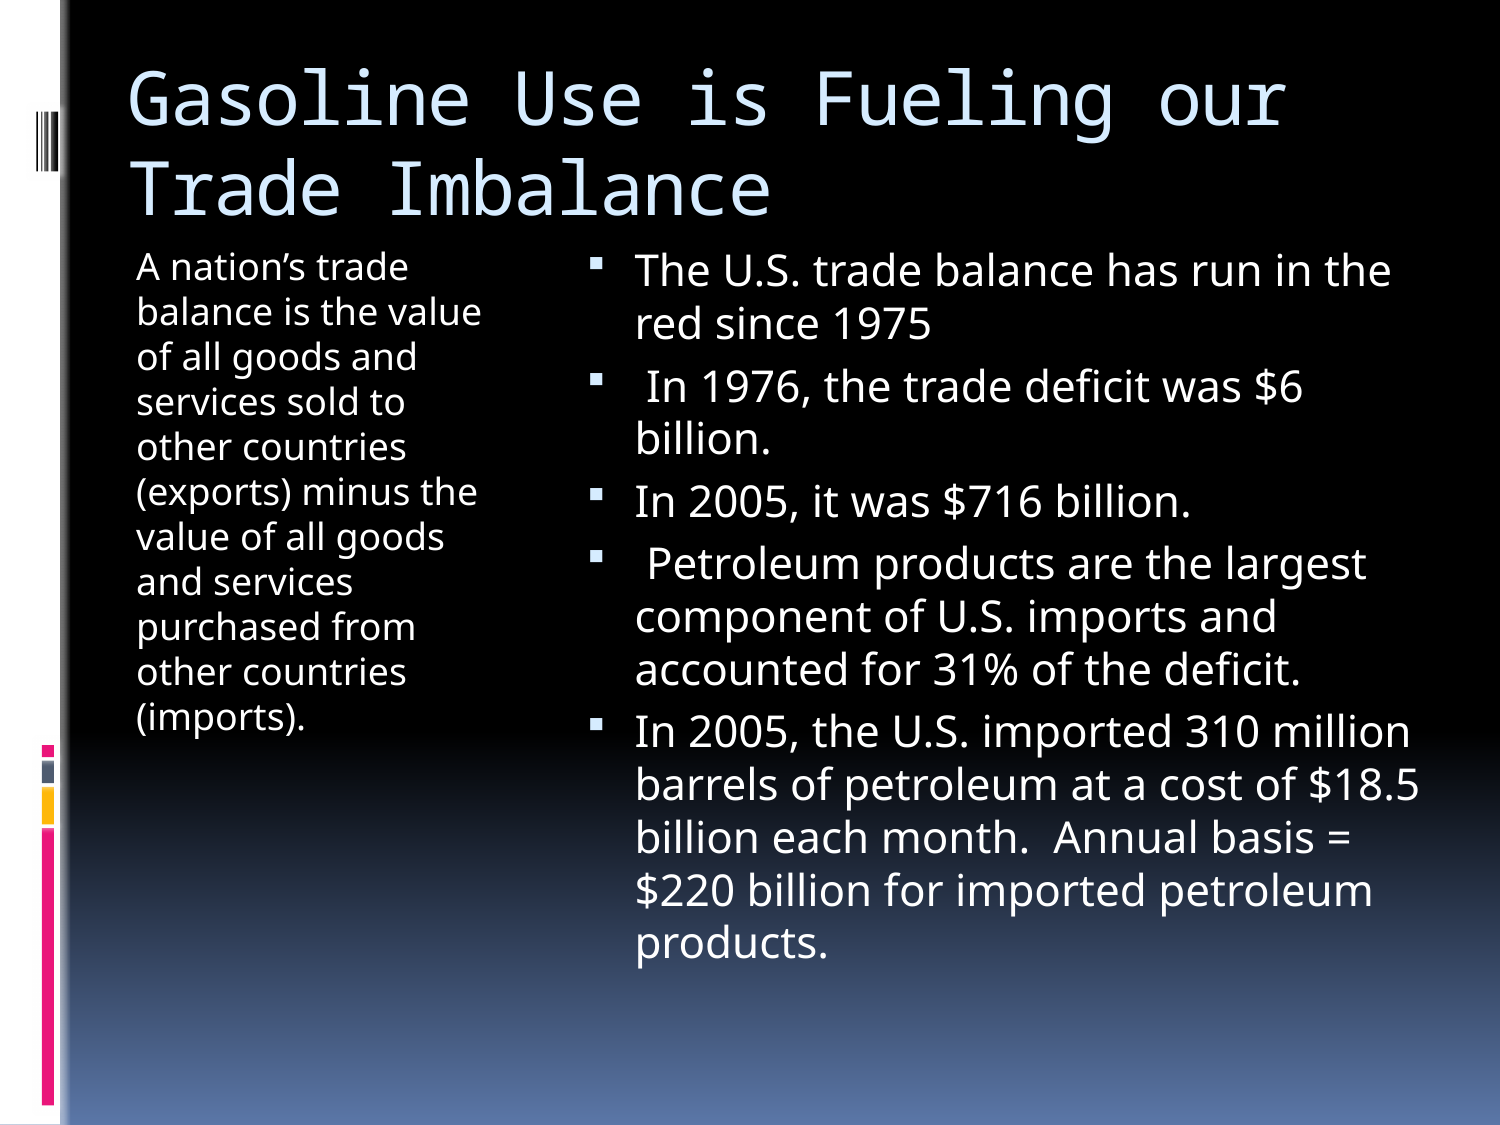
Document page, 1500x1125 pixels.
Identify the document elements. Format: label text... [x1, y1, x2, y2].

title Gasoline Use is Fueling our Trade Imbalance [112, 44, 1463, 236]
list The U.S. trade balance has run in the red since 1975 In 1976, the trade deficit was $6 billion. In 2005, it was $716 billion. Petroleum products are the largest component of U.S. imports and accounted for 31% of the deficit. In 2005, the U.S. imported 310 million barrels of petroleum at a cost of $18.5 billion each month. Annual basis = $220 billion for imported petroleum products. [562, 235, 1463, 986]
list A nation’s trade balance is the value of all goods and services sold to other countries (exports) minus the value of all goods and services purchased from other countries (imports). [112, 235, 525, 986]
